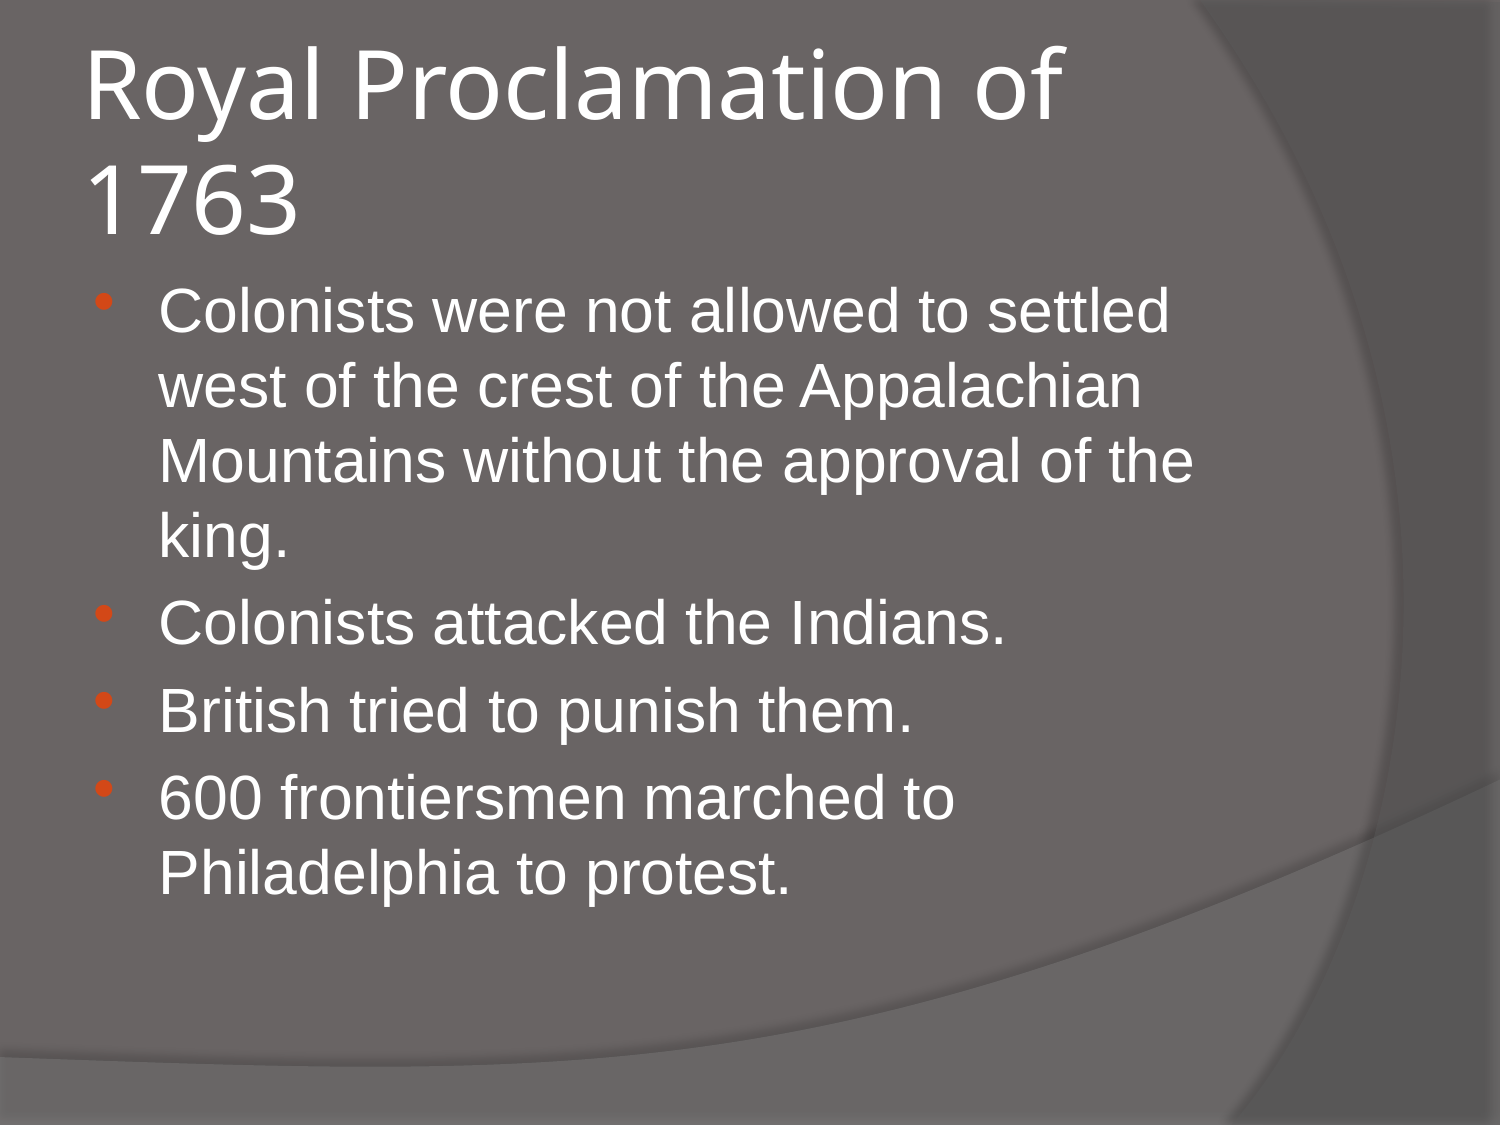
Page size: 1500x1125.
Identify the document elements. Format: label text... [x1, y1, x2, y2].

title Royal Proclamation of 1763 [75, 45, 1300, 233]
list Colonists were not allowed to settled west of the crest of the Appalachian Mountains without the approval of the king. Colonists attacked the Indians. British tried to punish them. 600 frontiersmen marched to Philadelphia to protest. [75, 262, 1300, 1005]
